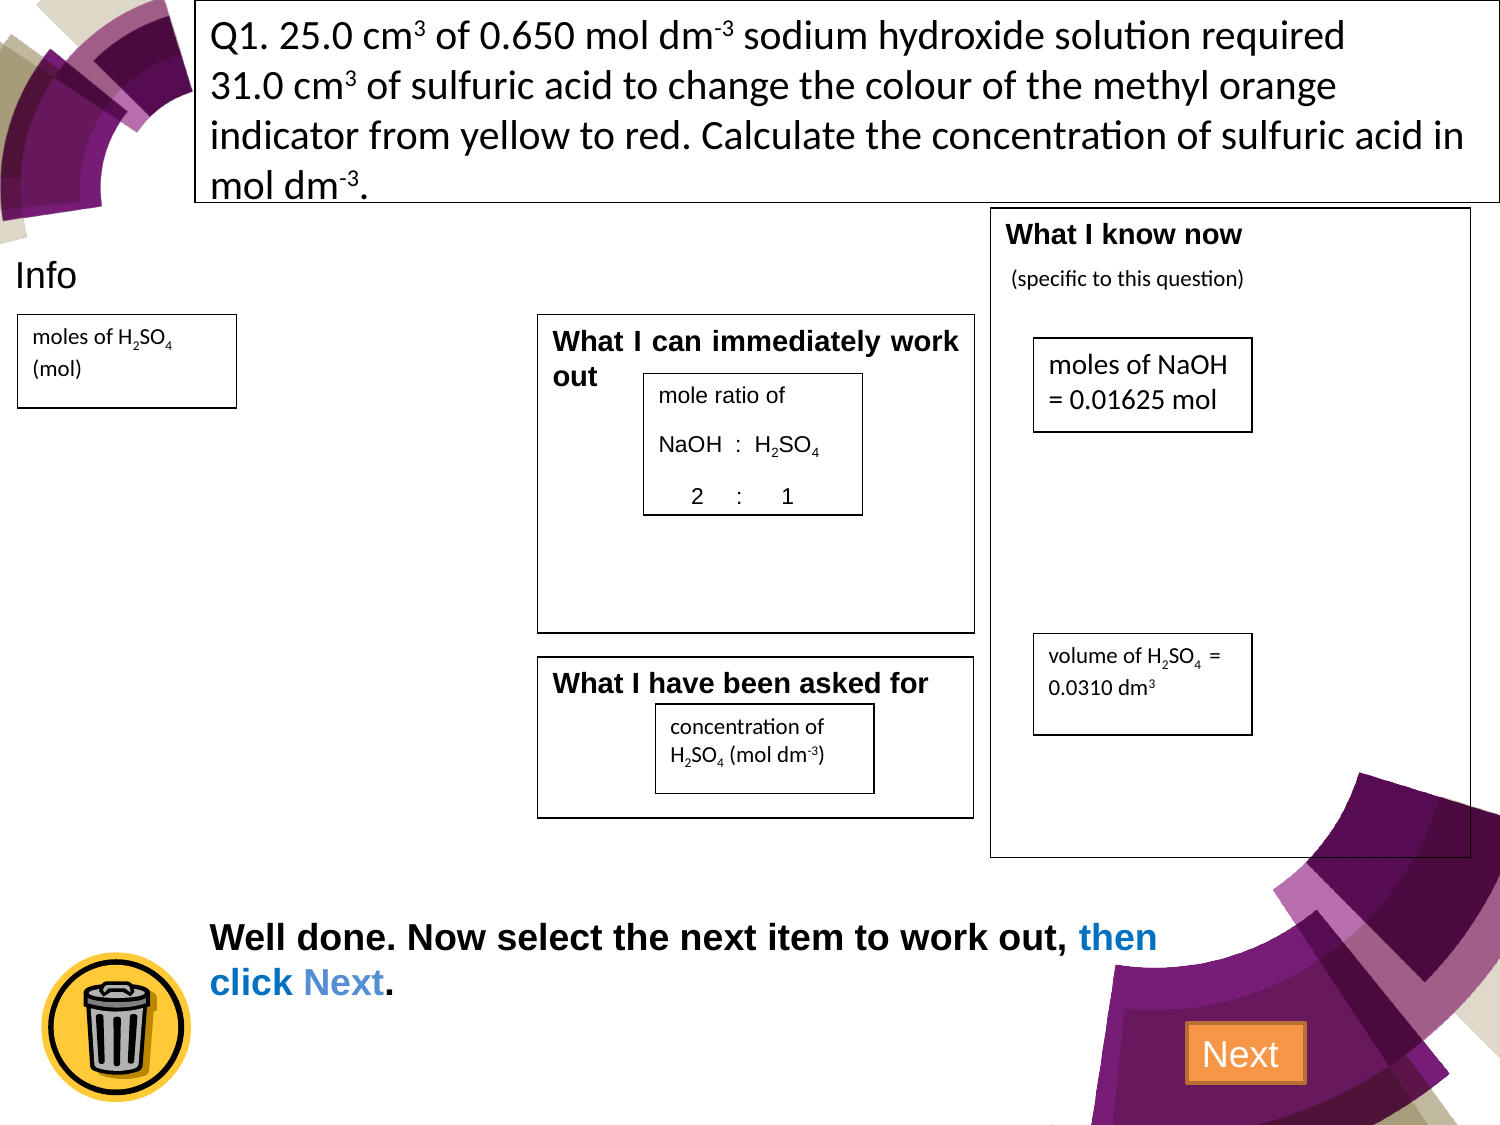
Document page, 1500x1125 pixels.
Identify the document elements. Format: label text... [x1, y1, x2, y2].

picture [1009, 716, 1500, 1125]
text_box What I can immediately work out [537, 314, 975, 634]
picture [41, 952, 192, 1103]
text_box Next [1185, 1021, 1307, 1085]
text_box What I have been asked for [537, 656, 974, 819]
text_box What I know now (specific to this question) [990, 208, 1471, 858]
text_box mole ratio of NaOH : H2SO4 2 : 1 [643, 373, 863, 516]
text_box moles of H2SO4 (mol) [17, 314, 237, 409]
picture [0, 0, 219, 243]
text_box Q1. 25.0 cm3 of 0.650 mol dm-3 sodium hydroxide solution required 31.0 cm3 of sulfuric acid to change the colour of the methyl orange indicator from yellow to red. Calculate the concentration of sulfuric acid in mol dm-3.. [194, 0, 1500, 203]
text_box Info [0, 243, 520, 304]
text_box moles of NaOH = 0.01625 mol [1033, 338, 1253, 432]
text_box volume of H2SO4 = 0.0310 dm3 [1033, 633, 1253, 735]
text_box concentration of H2SO4 (mol dm-3) [655, 704, 875, 794]
text_box Well done. Now select the next item to work out, then click Next. [194, 905, 1235, 1055]
